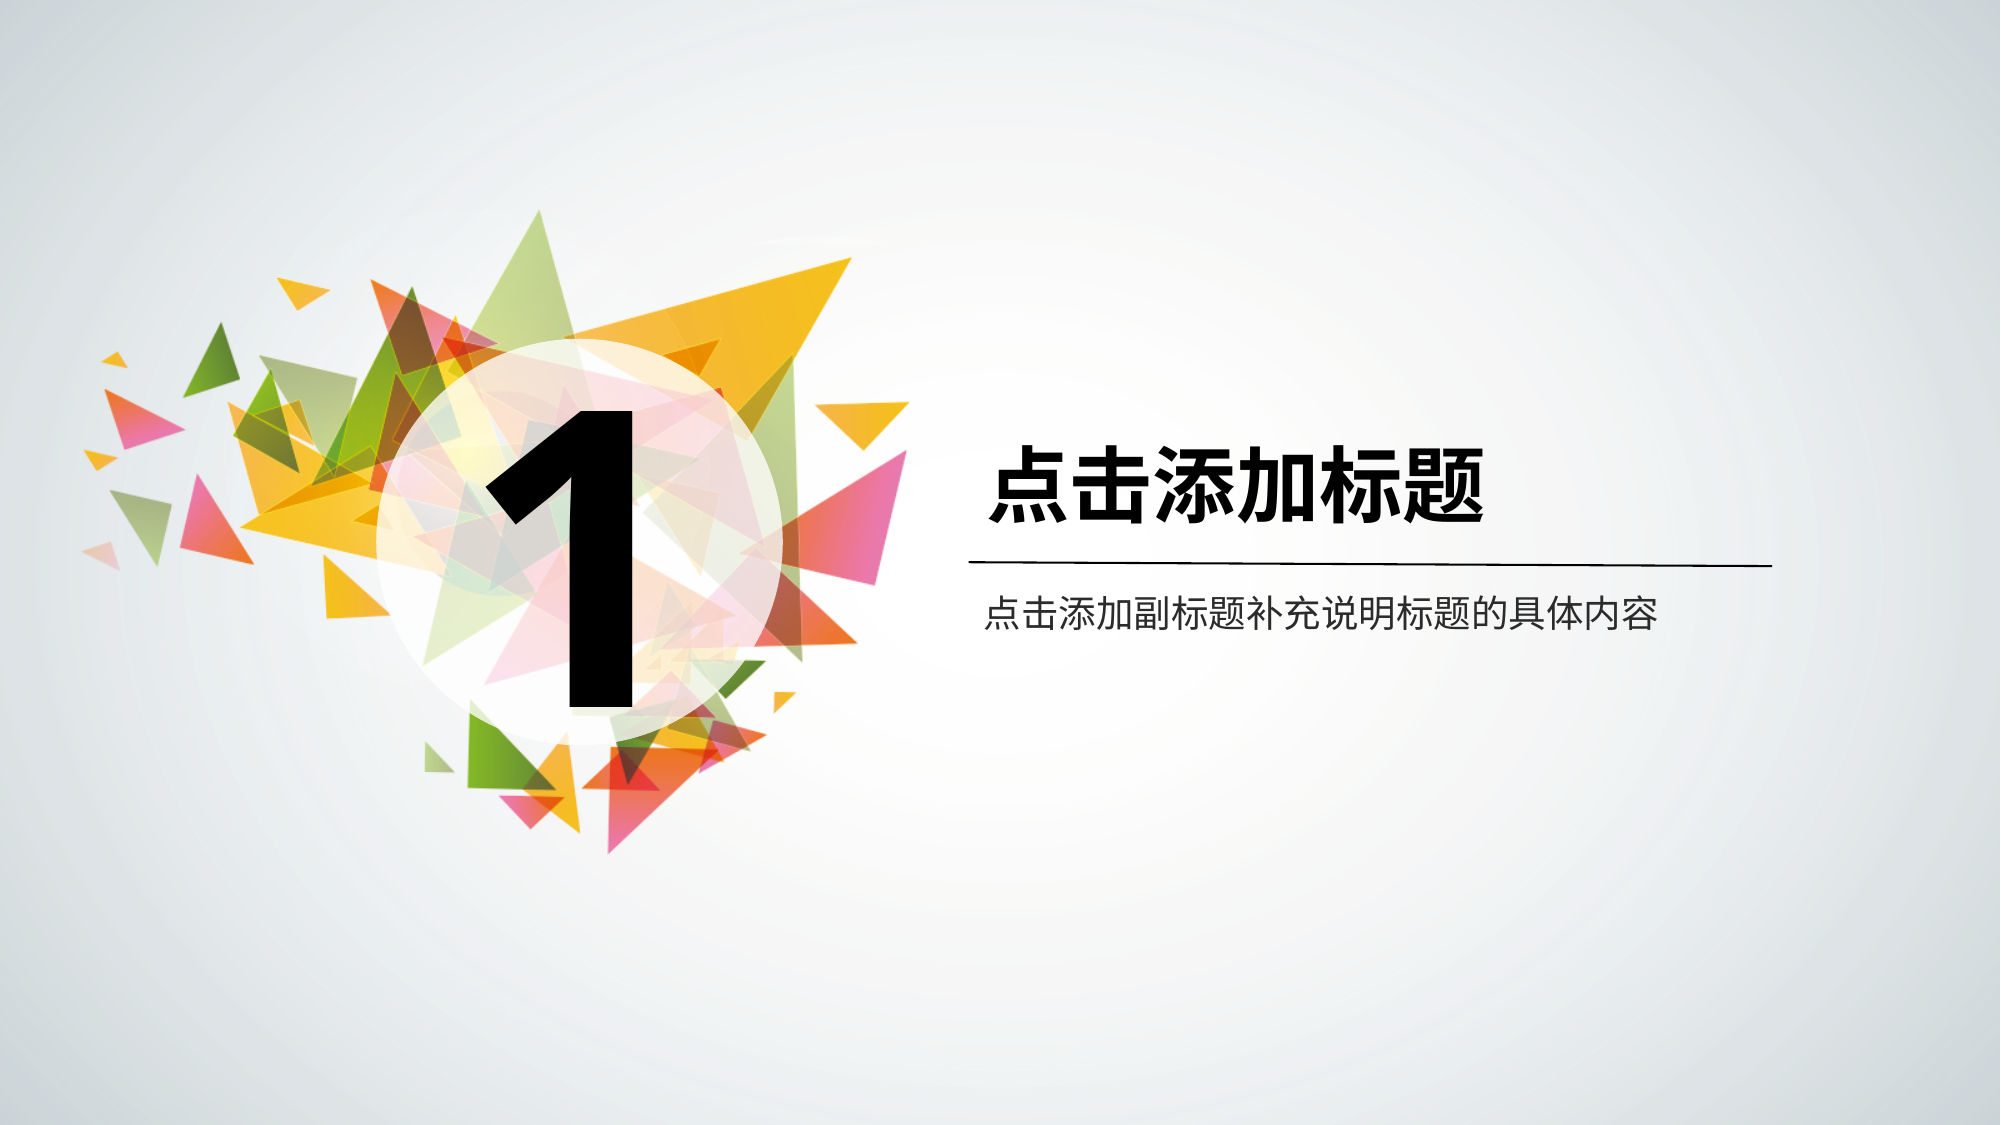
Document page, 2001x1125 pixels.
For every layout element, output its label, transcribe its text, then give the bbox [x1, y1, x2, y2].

text_box 点击添加标题 [971, 426, 1501, 541]
text_box 点击添加副标题补充说明标题的具体内容 [968, 559, 1813, 642]
text_box [823, 415, 1825, 593]
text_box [968, 562, 1773, 567]
text_box 1 [375, 337, 784, 747]
picture [0, 0, 2000, 1125]
